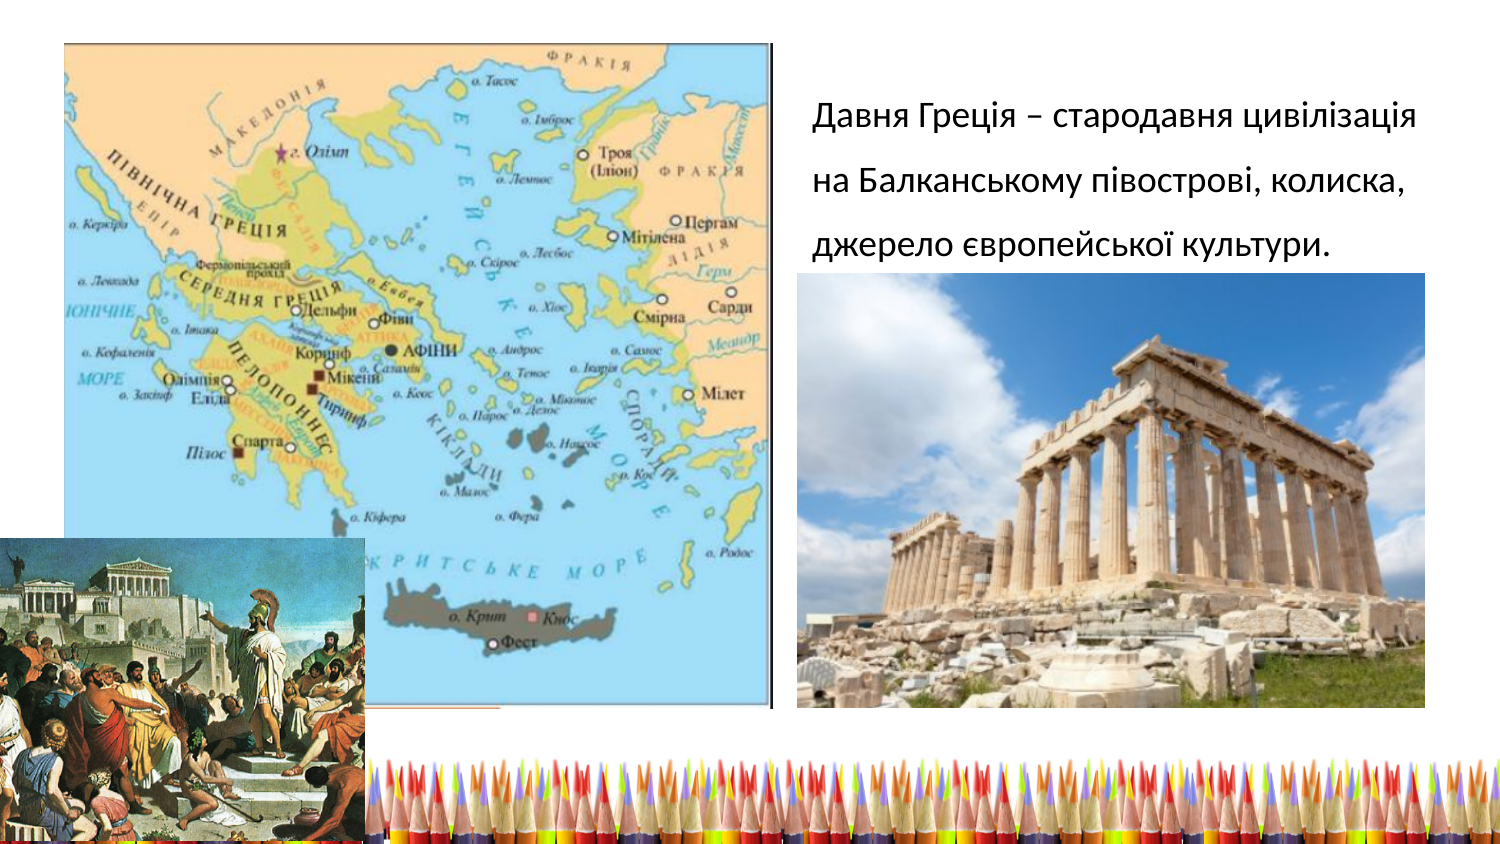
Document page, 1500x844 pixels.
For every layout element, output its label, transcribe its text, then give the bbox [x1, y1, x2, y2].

picture [0, 43, 1500, 844]
picture [797, 273, 1426, 708]
text_box Давня Греція – стародавня цивілізація на Балканському півострові, колиска, джерело європейської культури. [797, 79, 1471, 272]
